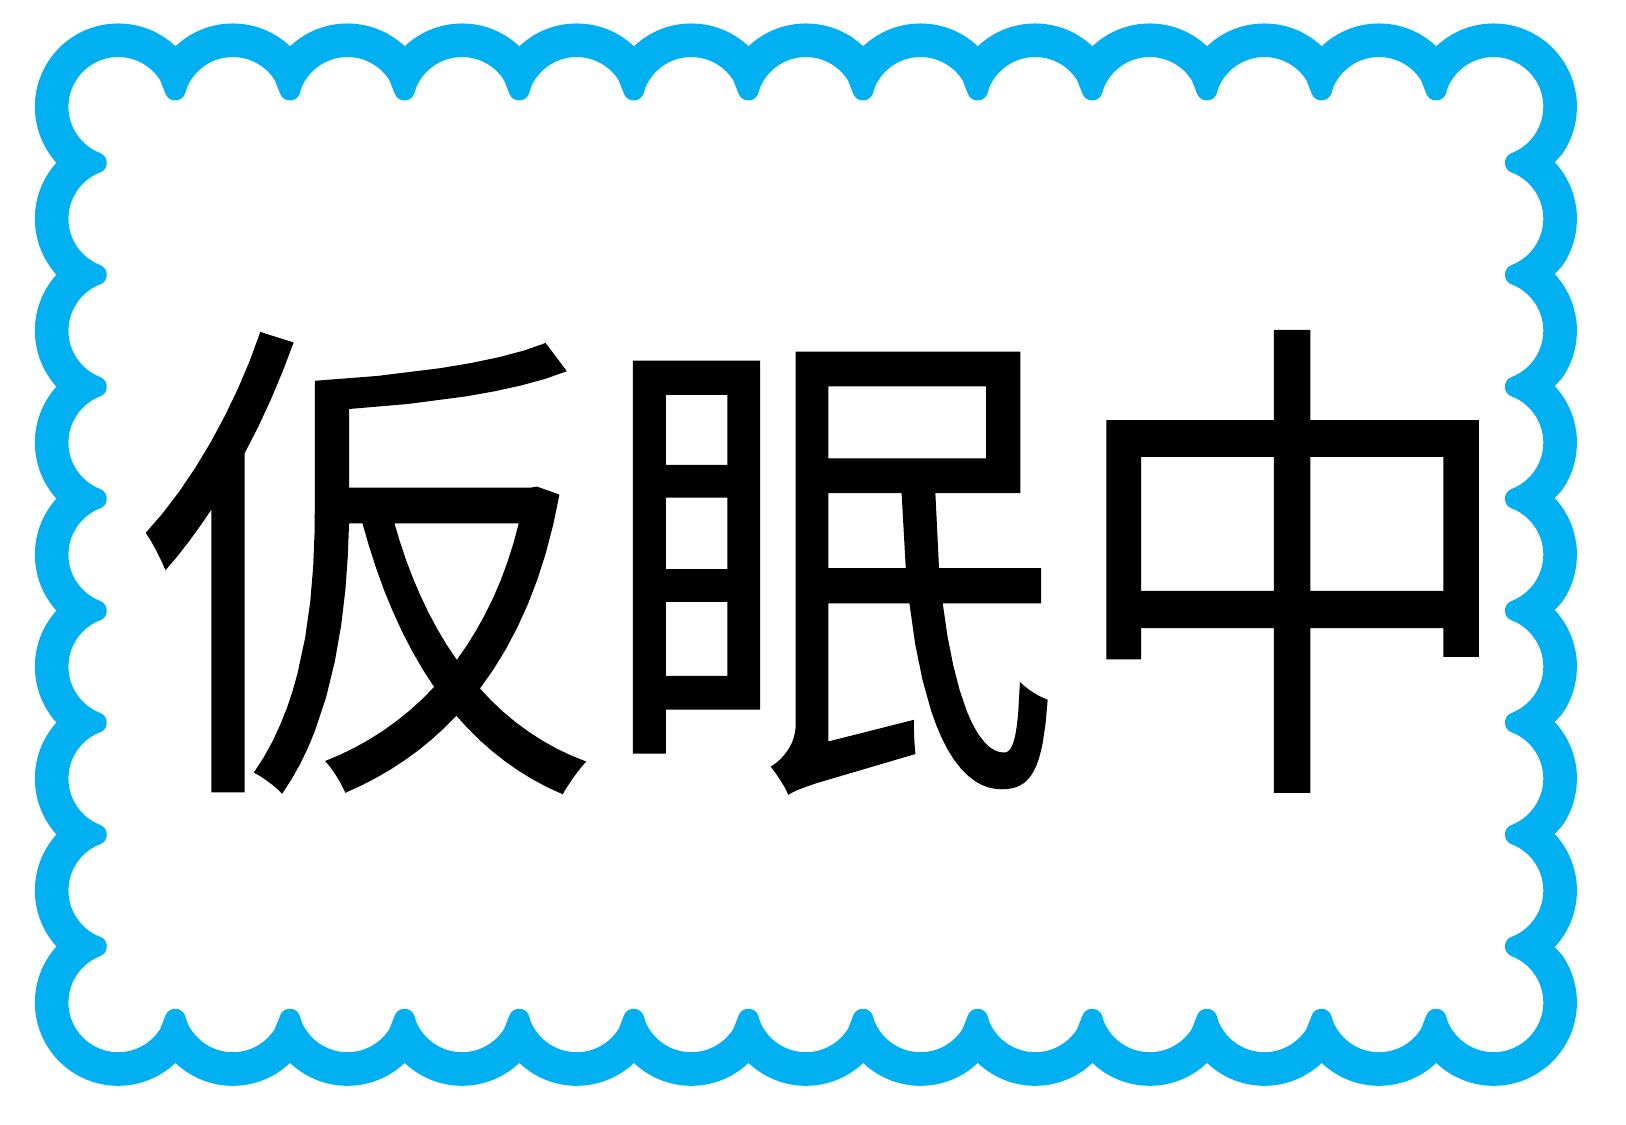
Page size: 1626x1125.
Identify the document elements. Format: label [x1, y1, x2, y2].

text_box [43, 31, 1569, 1078]
